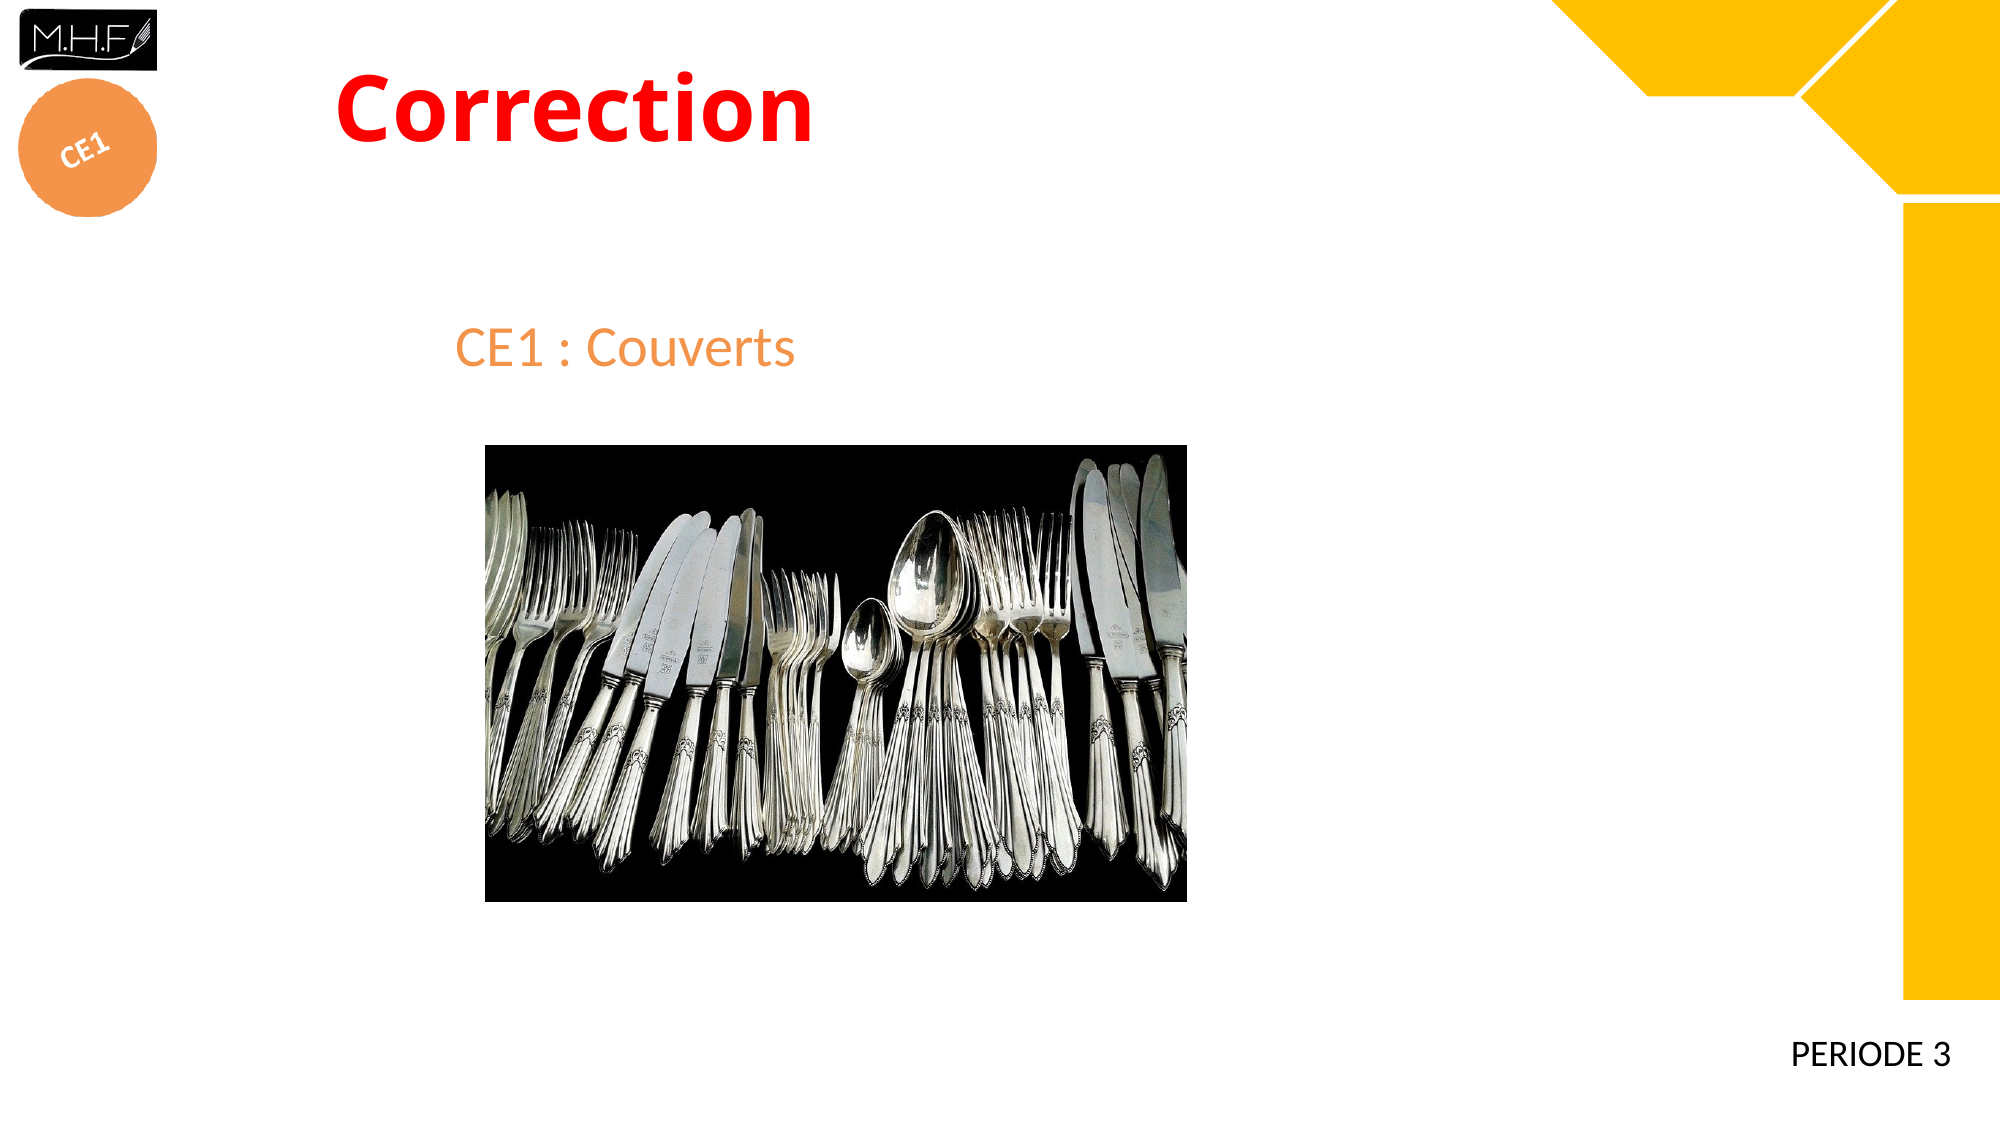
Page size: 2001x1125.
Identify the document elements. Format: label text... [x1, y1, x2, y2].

text_box [1799, 0, 2000, 196]
text_box PERIODE 3 [1362, 1021, 1967, 1125]
list CE1 : Couverts [440, 308, 1251, 1022]
text_box [1902, 202, 2000, 1001]
text_box [1549, 0, 1892, 98]
picture [18, 78, 157, 218]
picture [16, 7, 157, 74]
title Correction [318, 3, 1865, 221]
picture [485, 445, 1187, 902]
